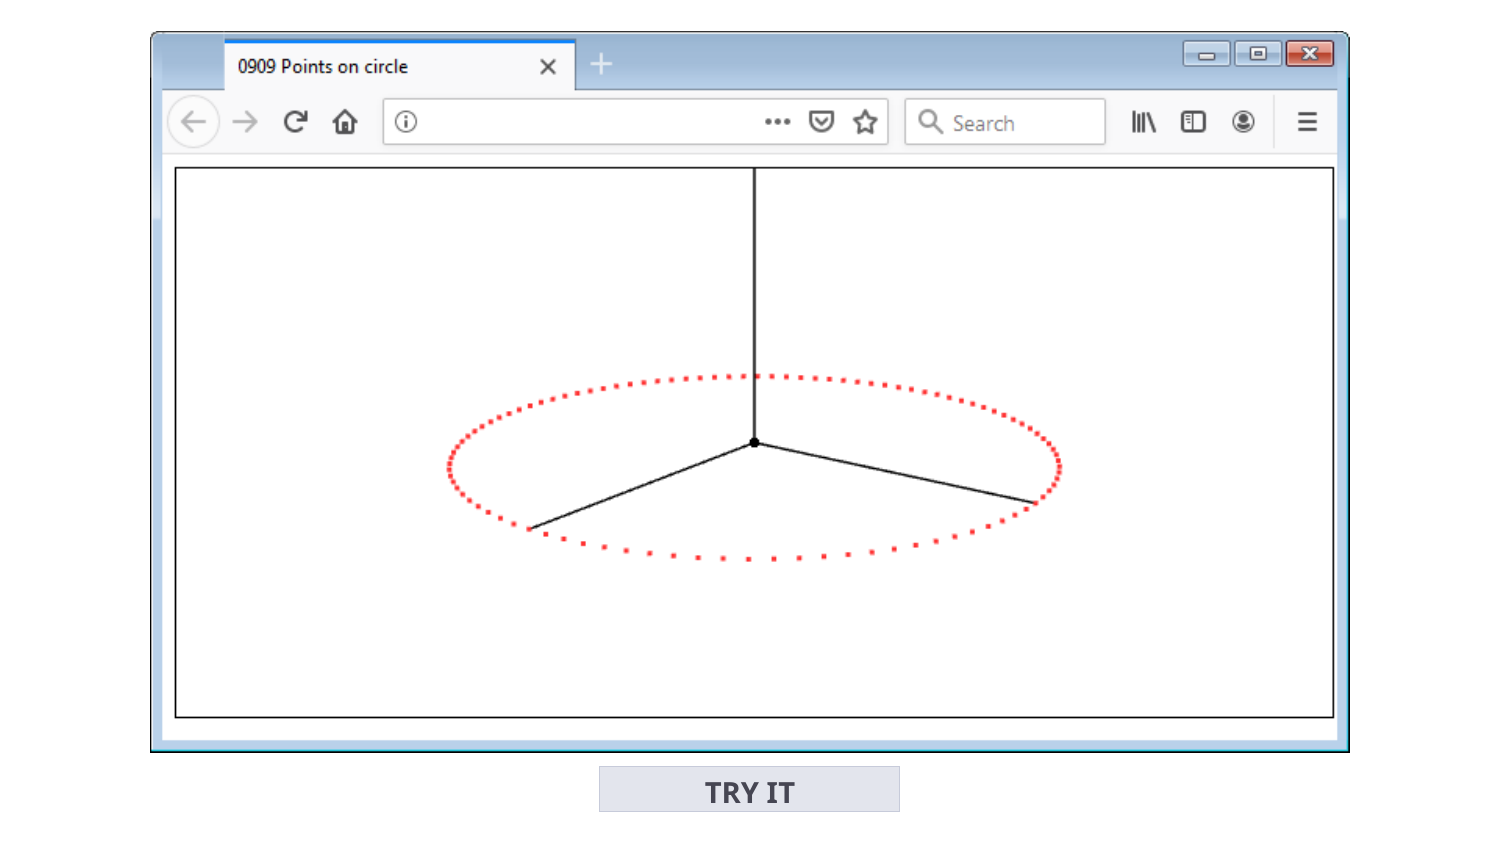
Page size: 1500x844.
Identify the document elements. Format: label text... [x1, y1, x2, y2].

picture [149, 31, 1351, 753]
text_box TRY IT [599, 766, 900, 812]
